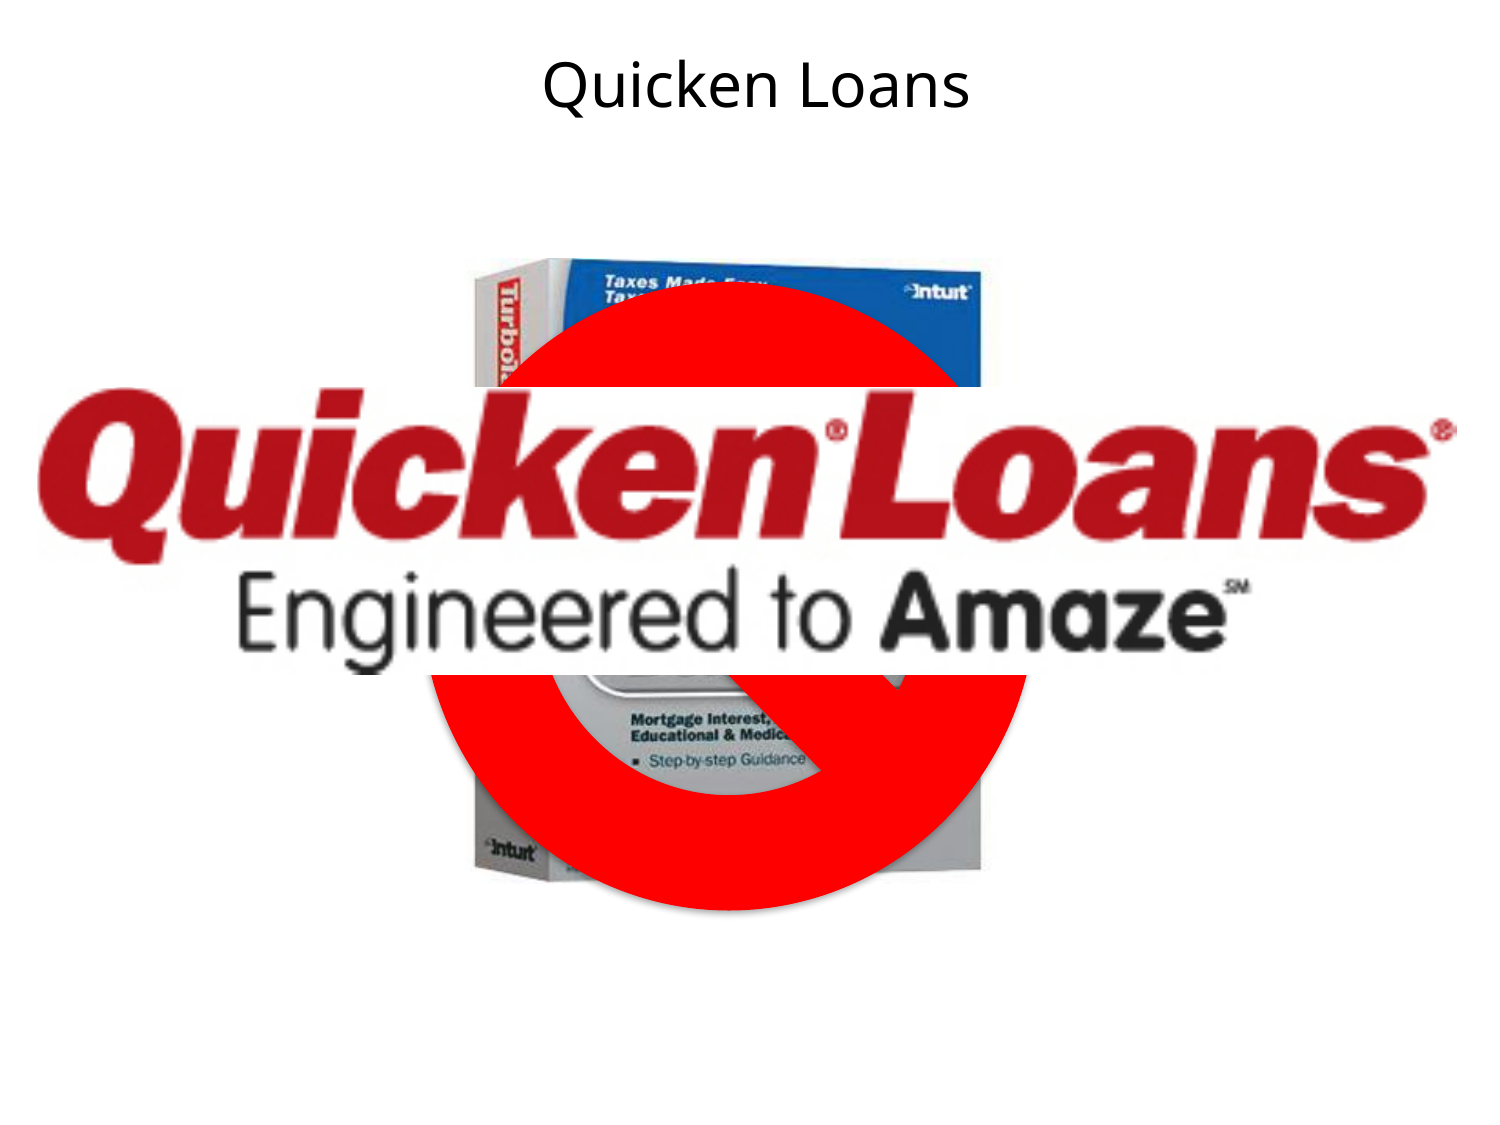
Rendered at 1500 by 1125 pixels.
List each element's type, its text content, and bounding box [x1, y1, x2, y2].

picture [37, 258, 1457, 885]
title Quicken Loans [75, 37, 1438, 129]
text_box [622, 891, 836, 911]
